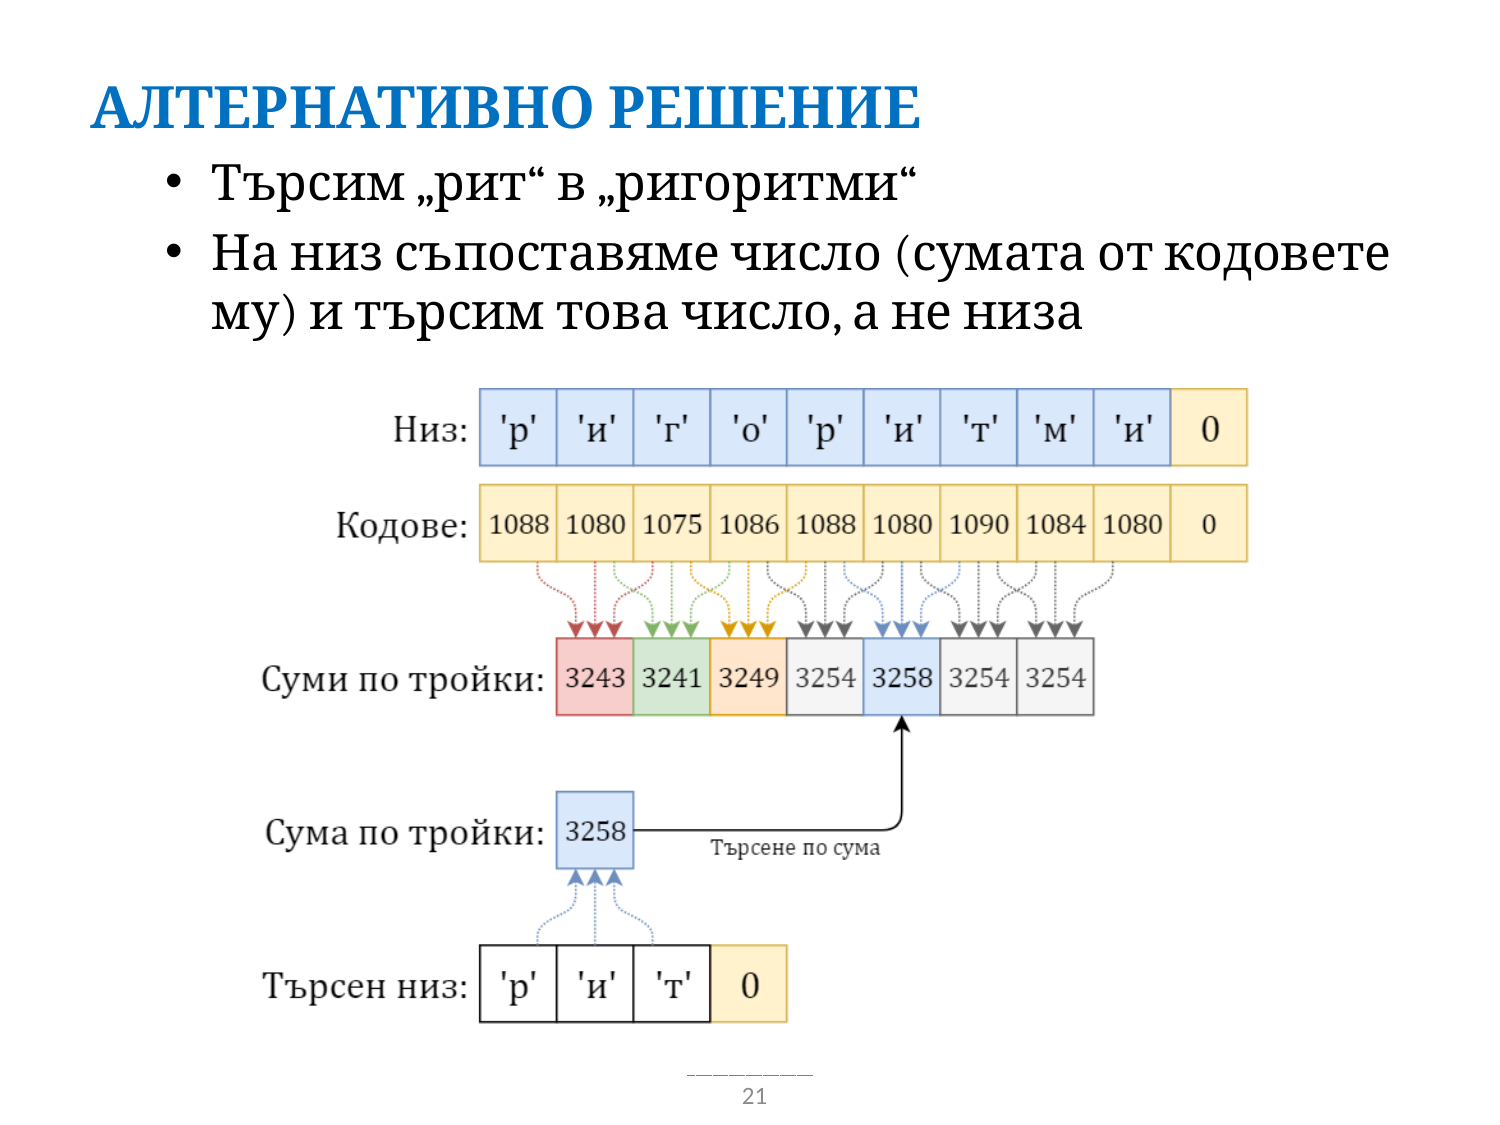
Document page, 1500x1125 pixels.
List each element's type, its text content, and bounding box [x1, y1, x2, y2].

slide_number 21 [579, 1065, 930, 1125]
list Алтернативно решение Търсим „рит“ в „ригоритми“ На низ съпоставяме число (сумата от кодовете му) и търсим това число, а не низа [75, 62, 1450, 1063]
picture [249, 388, 1251, 1026]
